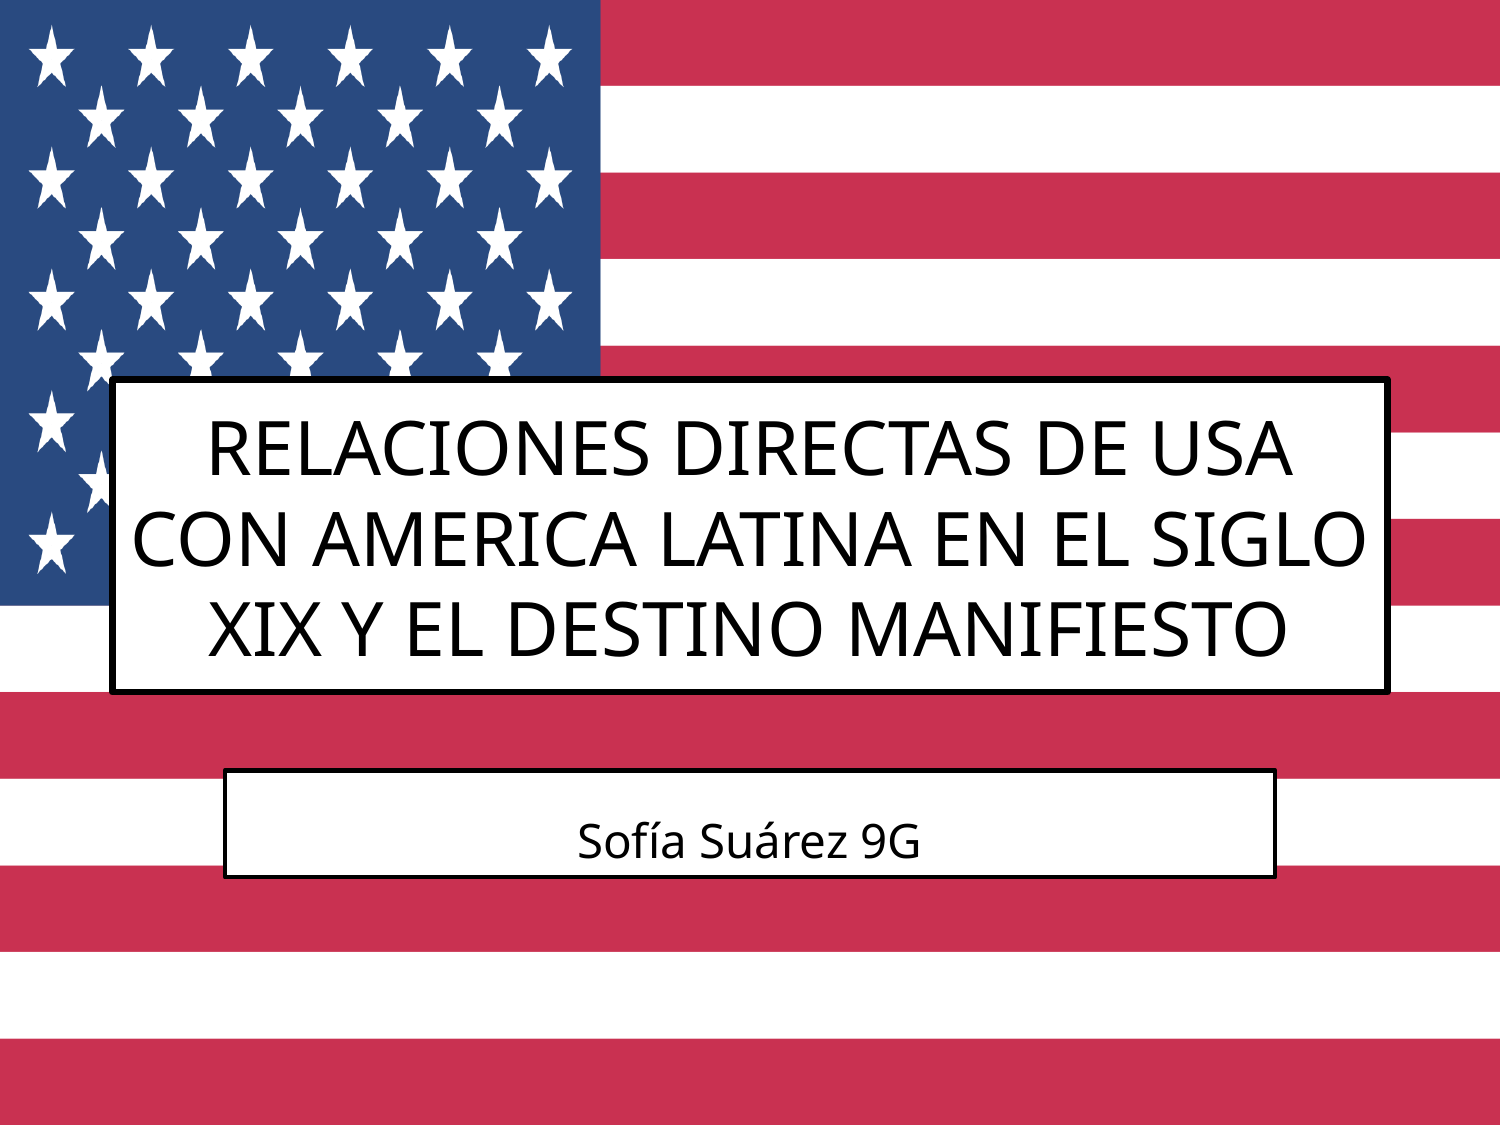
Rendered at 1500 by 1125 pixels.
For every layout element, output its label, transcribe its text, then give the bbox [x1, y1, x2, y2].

subtitle Sofía Suárez 9G [225, 770, 1275, 878]
title RELACIONES DIRECTAS DE USA CON AMERICA LATINA EN EL SIGLO XIX Y EL DESTINO MANIFIESTO [112, 379, 1388, 693]
